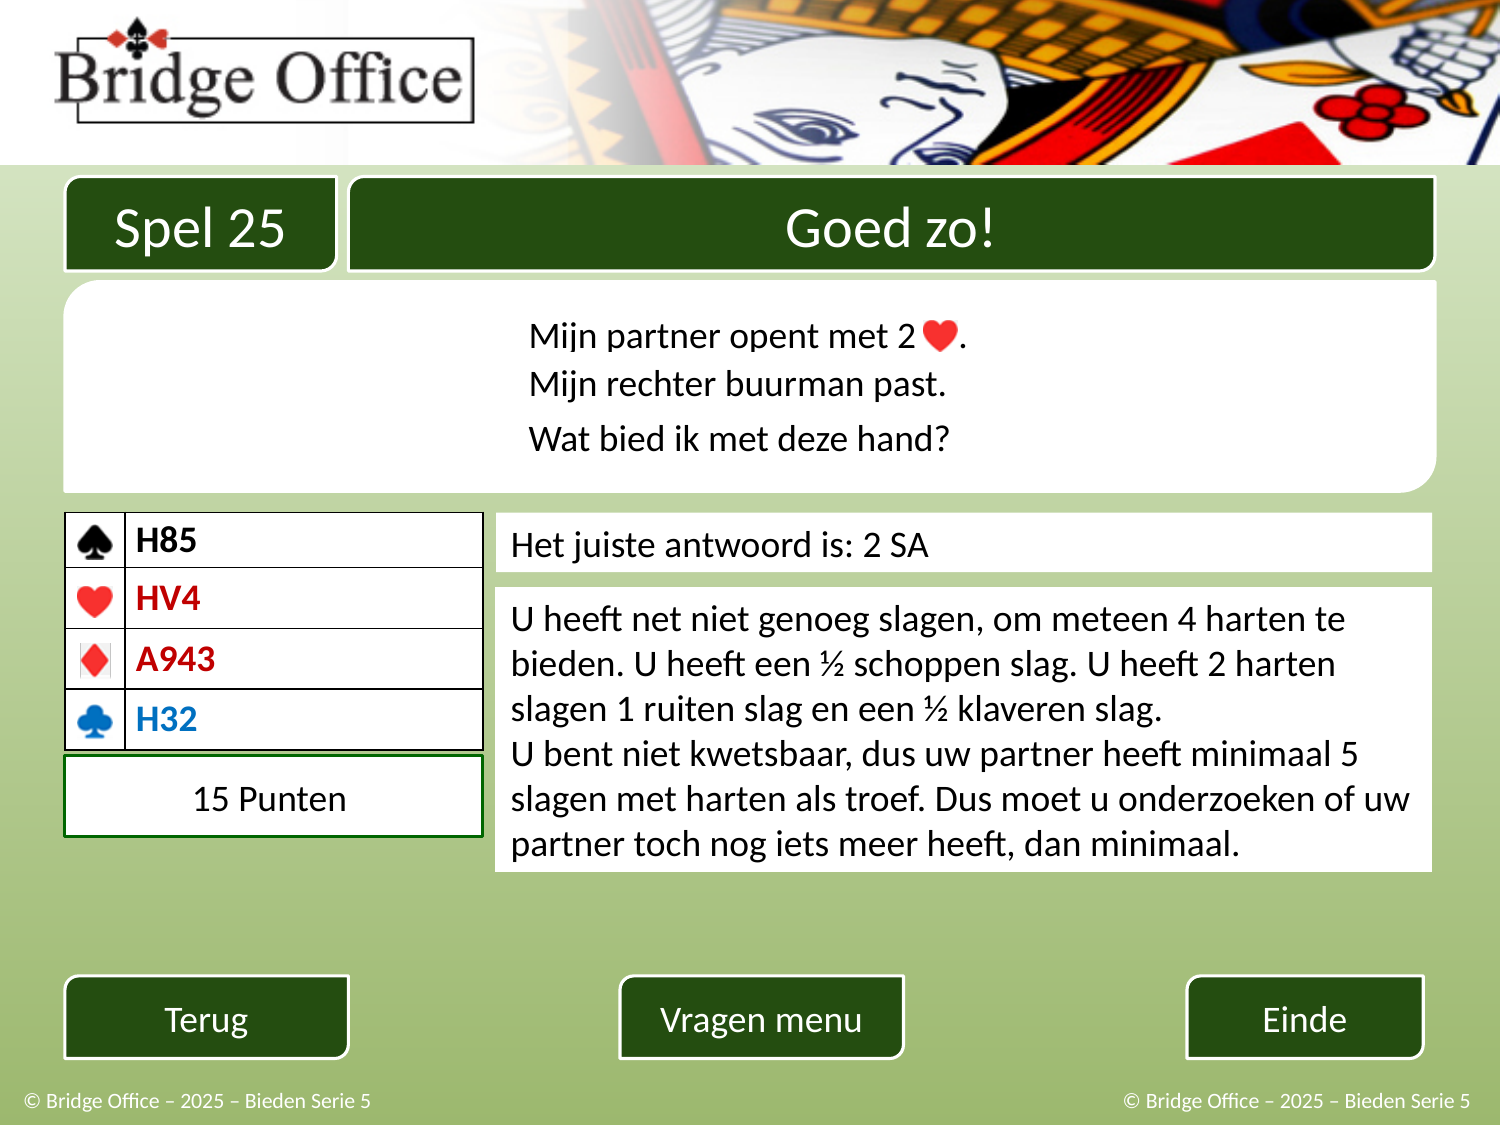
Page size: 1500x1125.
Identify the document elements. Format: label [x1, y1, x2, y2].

table_cell [126, 690, 482, 749]
text_box [63, 280, 1437, 493]
text_box [496, 512, 1433, 573]
text_box [618, 974, 906, 1061]
table_cell [66, 568, 124, 628]
table_header [66, 513, 124, 567]
text_box [63, 974, 350, 1061]
picture [77, 703, 114, 740]
text_box [63, 754, 484, 838]
table_cell [126, 568, 482, 628]
text_box [63, 174, 339, 273]
text_box [1185, 974, 1425, 1061]
text_box [8, 1079, 393, 1121]
text_box [1107, 1079, 1500, 1121]
table_header [126, 513, 482, 567]
picture [0, 0, 1500, 166]
picture [922, 319, 959, 352]
table_cell [66, 690, 124, 749]
text_box [495, 587, 1432, 872]
picture [77, 585, 114, 618]
picture [77, 643, 114, 679]
text_box [346, 174, 1437, 273]
table_cell [66, 629, 124, 688]
picture [77, 524, 114, 561]
table_cell [126, 629, 482, 688]
